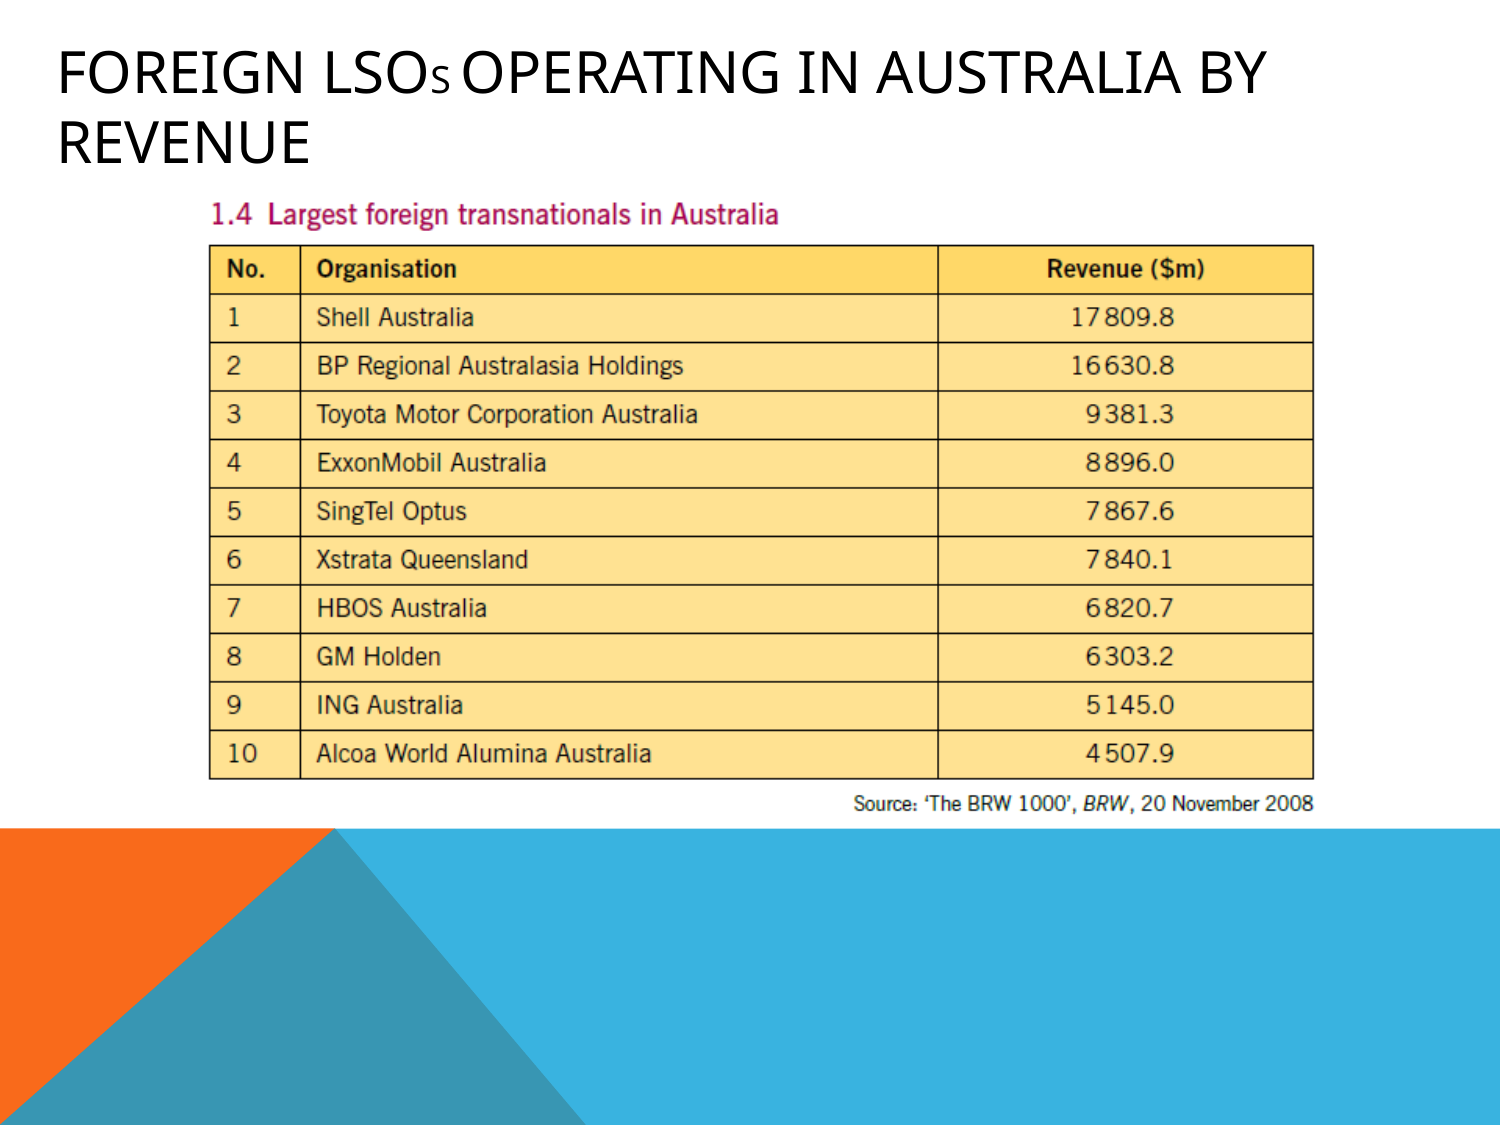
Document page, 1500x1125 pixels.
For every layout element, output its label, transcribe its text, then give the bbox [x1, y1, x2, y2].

picture [194, 184, 1329, 826]
title Foreign LSOs operating in Australia by revenue [41, 60, 1463, 150]
